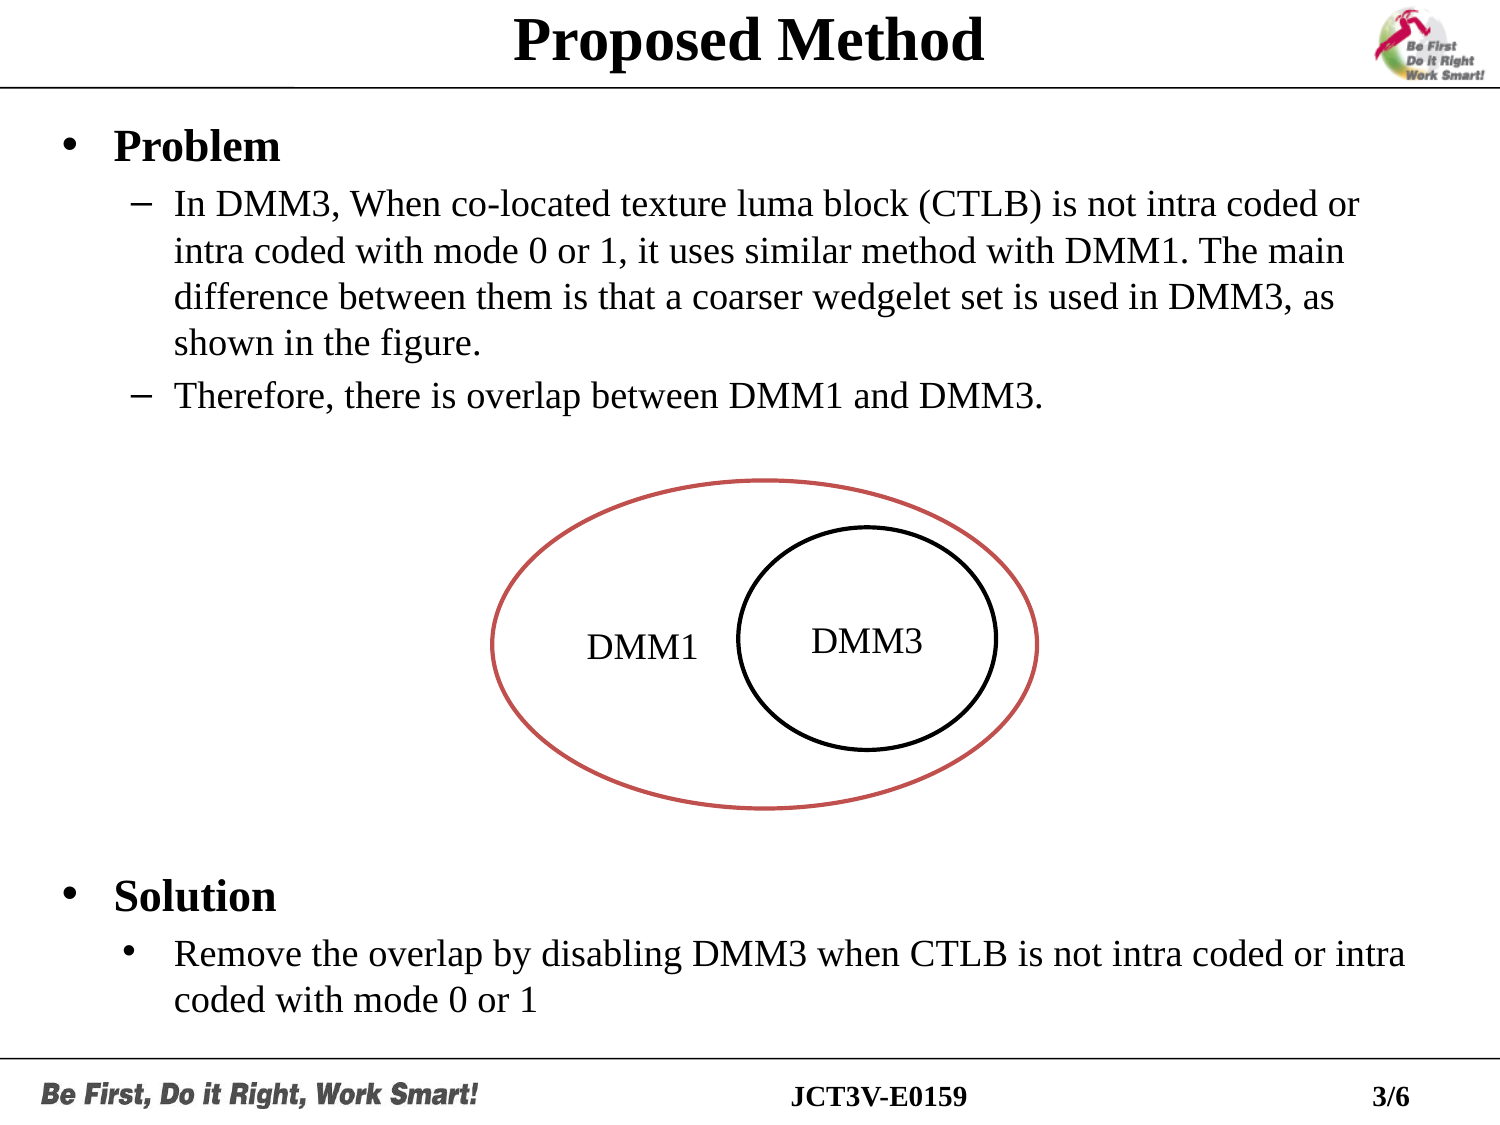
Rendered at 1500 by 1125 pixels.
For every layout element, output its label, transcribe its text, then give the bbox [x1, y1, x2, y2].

text_box JCT3V-E0159 [632, 1065, 983, 1125]
title Proposed Method [74, 1, 1426, 108]
picture [1426, 5, 1489, 83]
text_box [491, 480, 1038, 809]
picture [41, 1082, 478, 1109]
slide_number 3/6 [1074, 1065, 1425, 1125]
list Problem In DMM3, When co-located texture luma block (CTLB) is not intra coded or intra coded with mode 0 or 1, it uses similar method with DMM1. The main difference between them is that a coarser wedgelet set is used in DMM3, as shown in the figure. Therefore, there is overlap between DMM1 and DMM3. Solution Remove the overlap by disabling DMM3 when CTLB is not intra coded or intra coded with mode 0 or 1 [46, 108, 1442, 1032]
